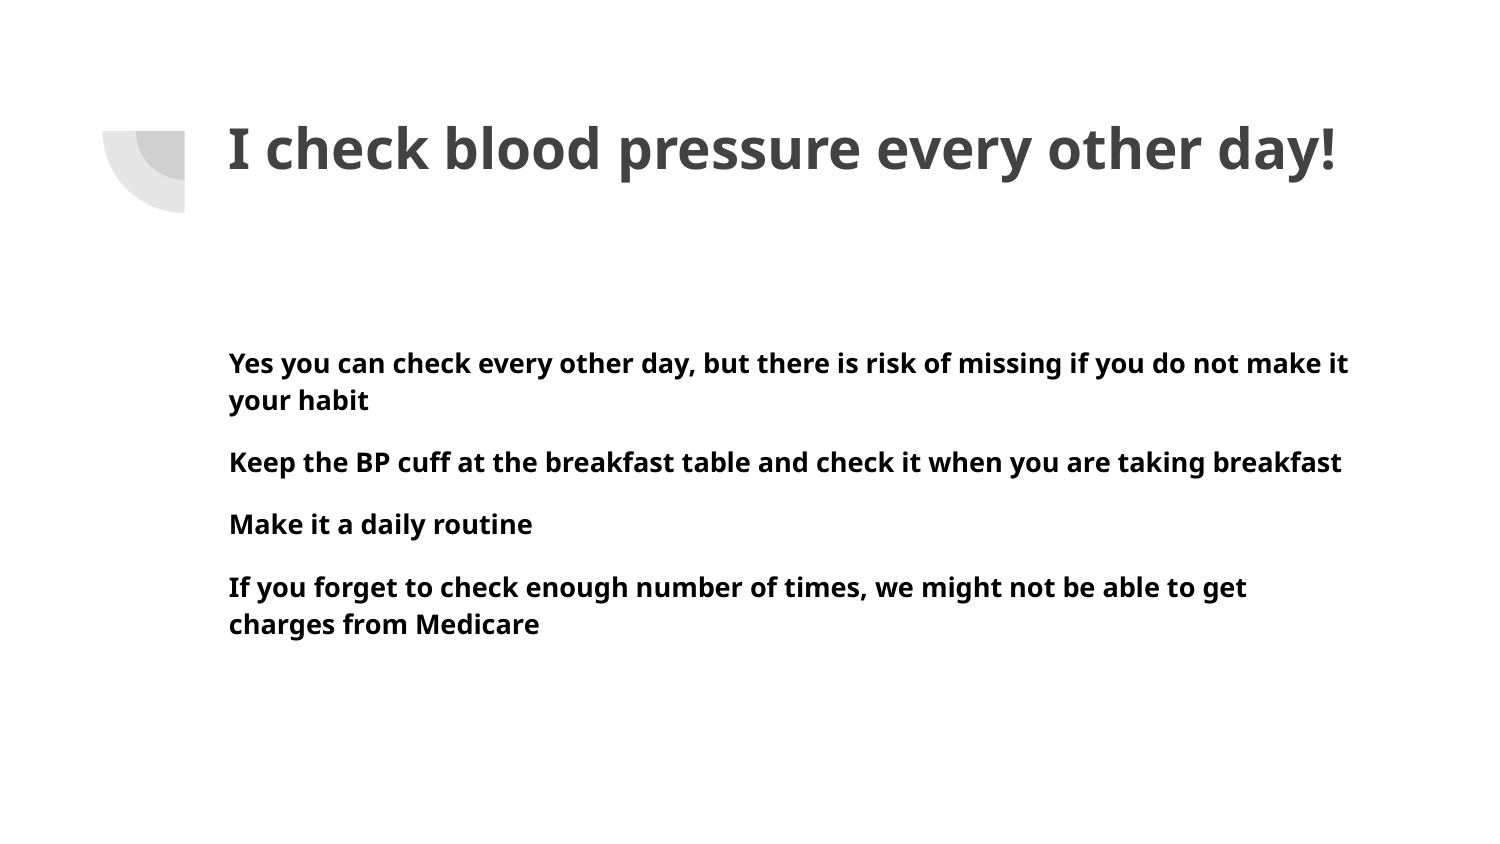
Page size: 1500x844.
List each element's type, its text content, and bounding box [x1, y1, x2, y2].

list Yes you can check every other day, but there is risk of missing if you do not make it your habit Keep the BP cuff at the breakfast table and check it when you are taking breakfast Make it a daily routine If you forget to check enough number of times, we might not be able to get charges from Medicare [213, 326, 1368, 744]
title I check blood pressure every other day! [213, 98, 1368, 263]
